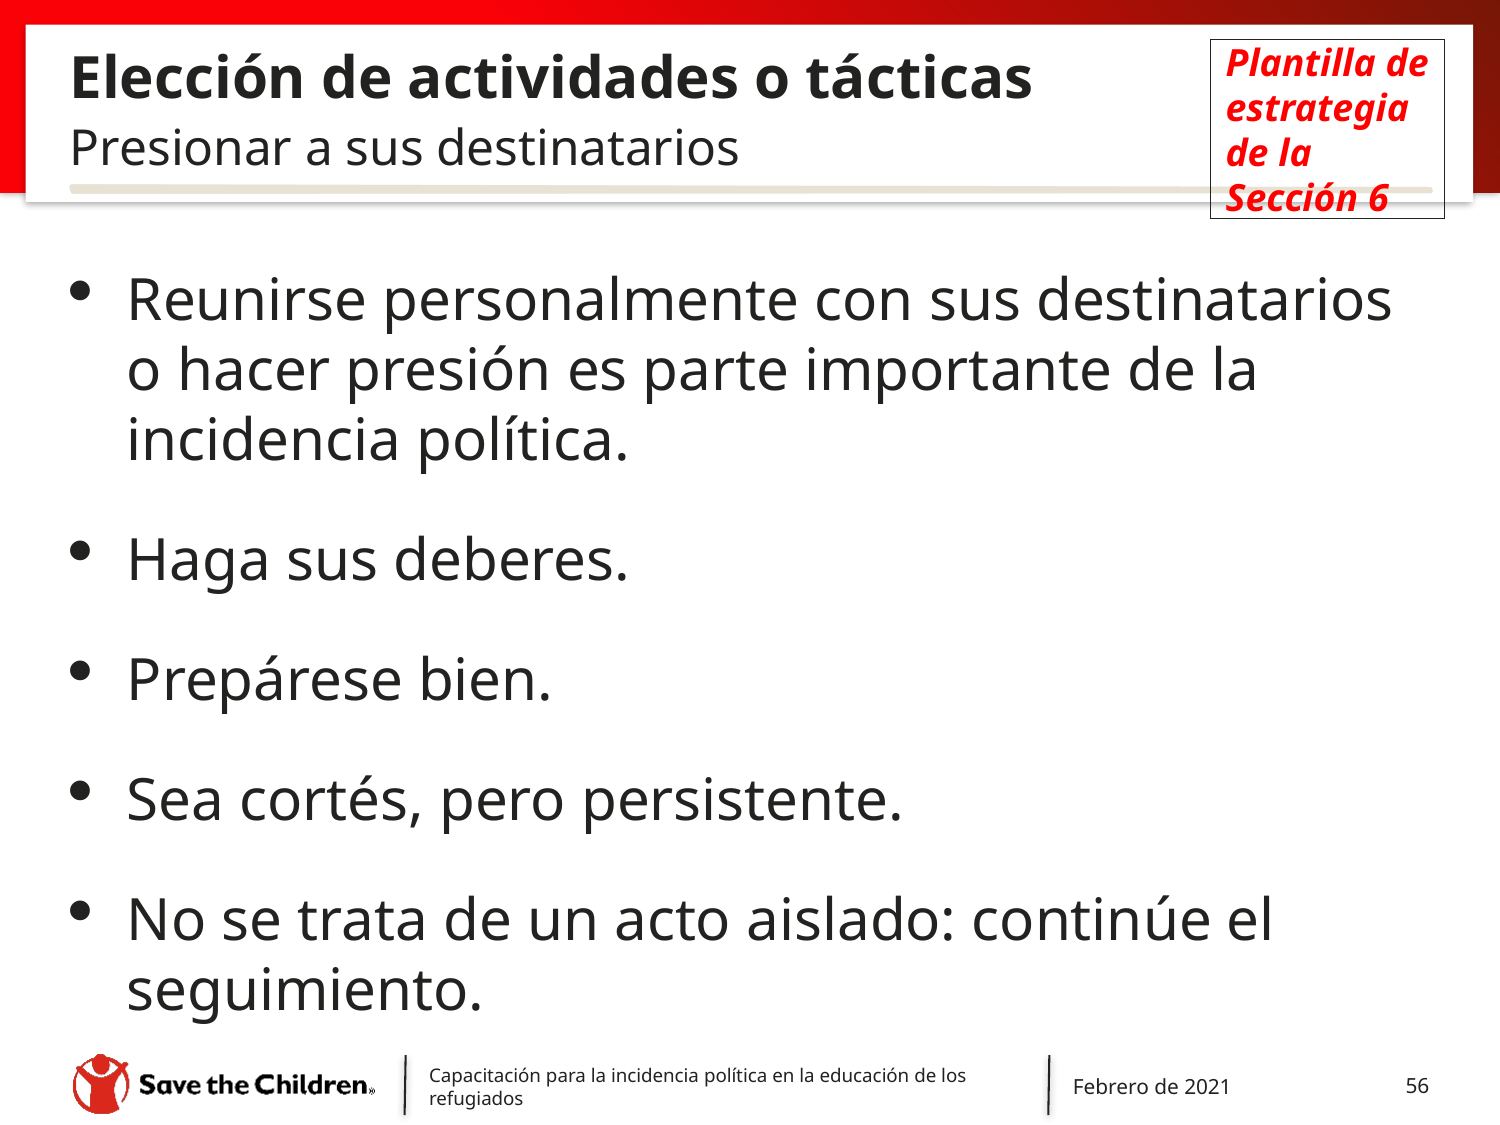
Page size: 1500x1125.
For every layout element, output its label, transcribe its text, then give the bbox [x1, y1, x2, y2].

picture [62, 1043, 386, 1125]
footer Capacitación para la incidencia política en la educación de los refugiados [414, 1056, 1042, 1117]
text_box Plantilla de estrategia de la Sección 6 [1210, 39, 1445, 219]
title Elección de actividades o tácticas [69, 33, 1429, 115]
list Reunirse personalmente con sus destinatarios o hacer presión es parte importante de la incidencia política. Haga sus deberes. Prepárese bien. Sea cortés, pero persistente. No se trata de un acto aislado: continúe el seguimiento. [70, 262, 1428, 1035]
slide_number 56 [1317, 1056, 1445, 1117]
slide_number Febrero de 2021 [1057, 1056, 1317, 1117]
list Presionar a sus destinatarios [69, 115, 1210, 176]
picture [69, 184, 1210, 194]
